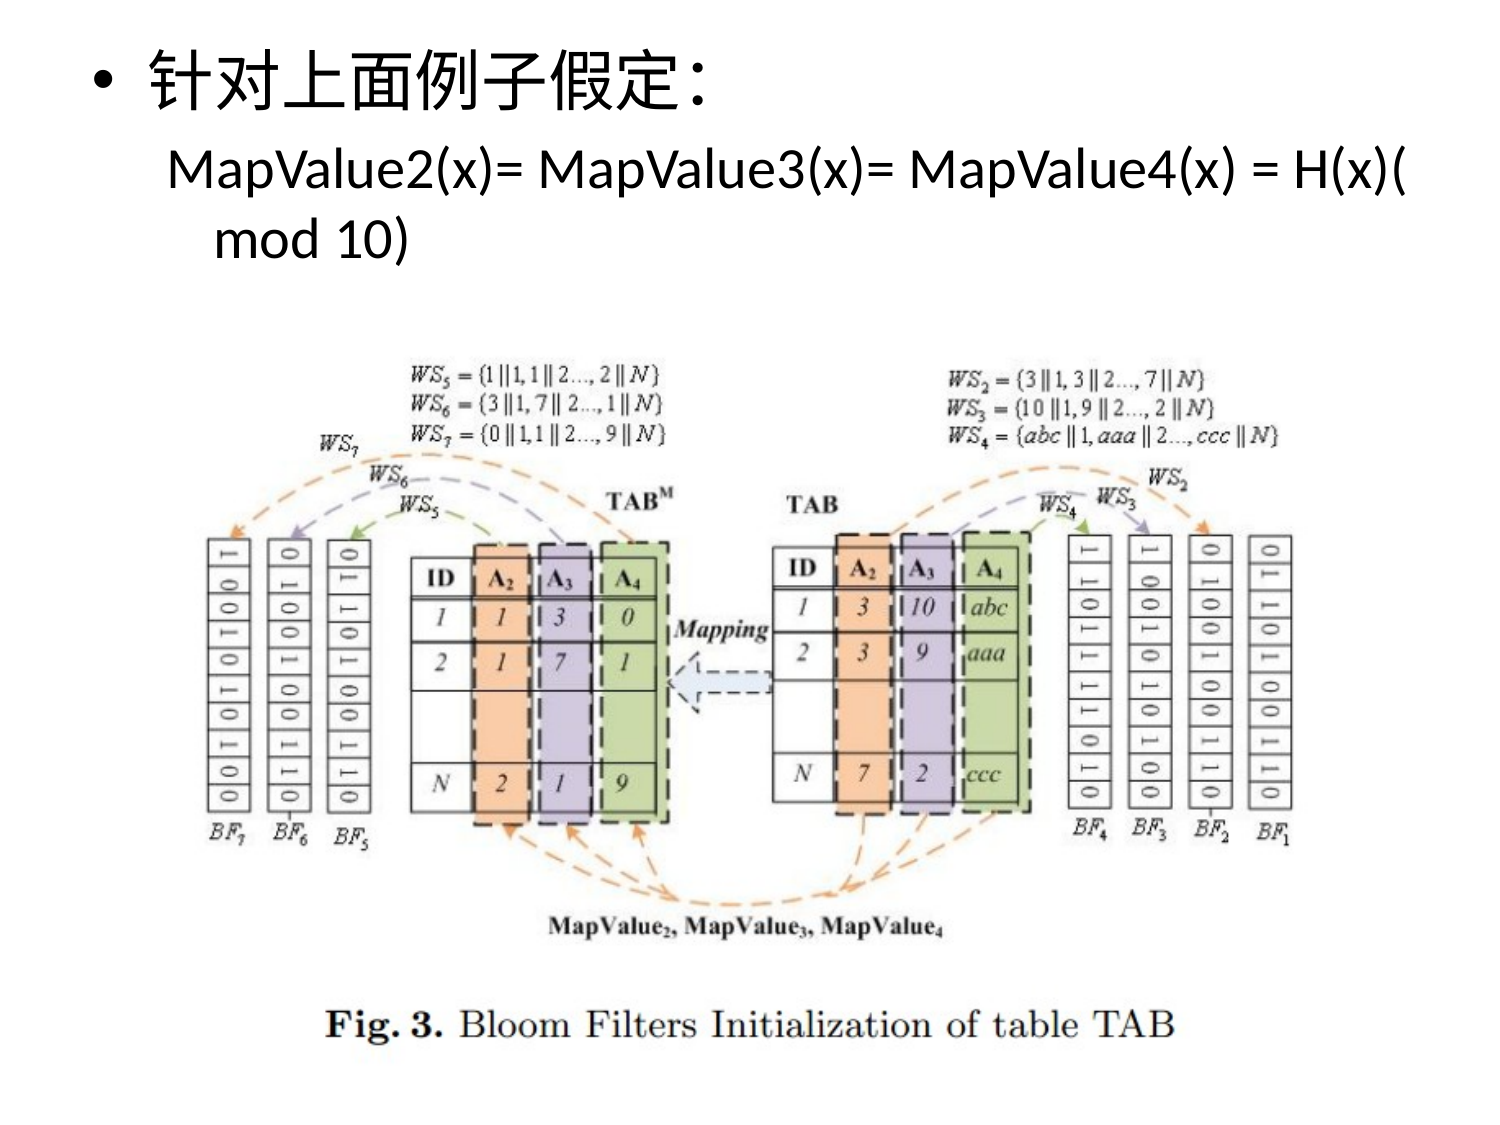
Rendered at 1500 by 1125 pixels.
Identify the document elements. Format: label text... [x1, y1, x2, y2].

list 针对上面例子假定： MapValue2(x)= MapValue3(x)= MapValue4(x) = H(x)( mod 10) [76, 30, 1427, 277]
picture [64, 278, 1451, 1107]
